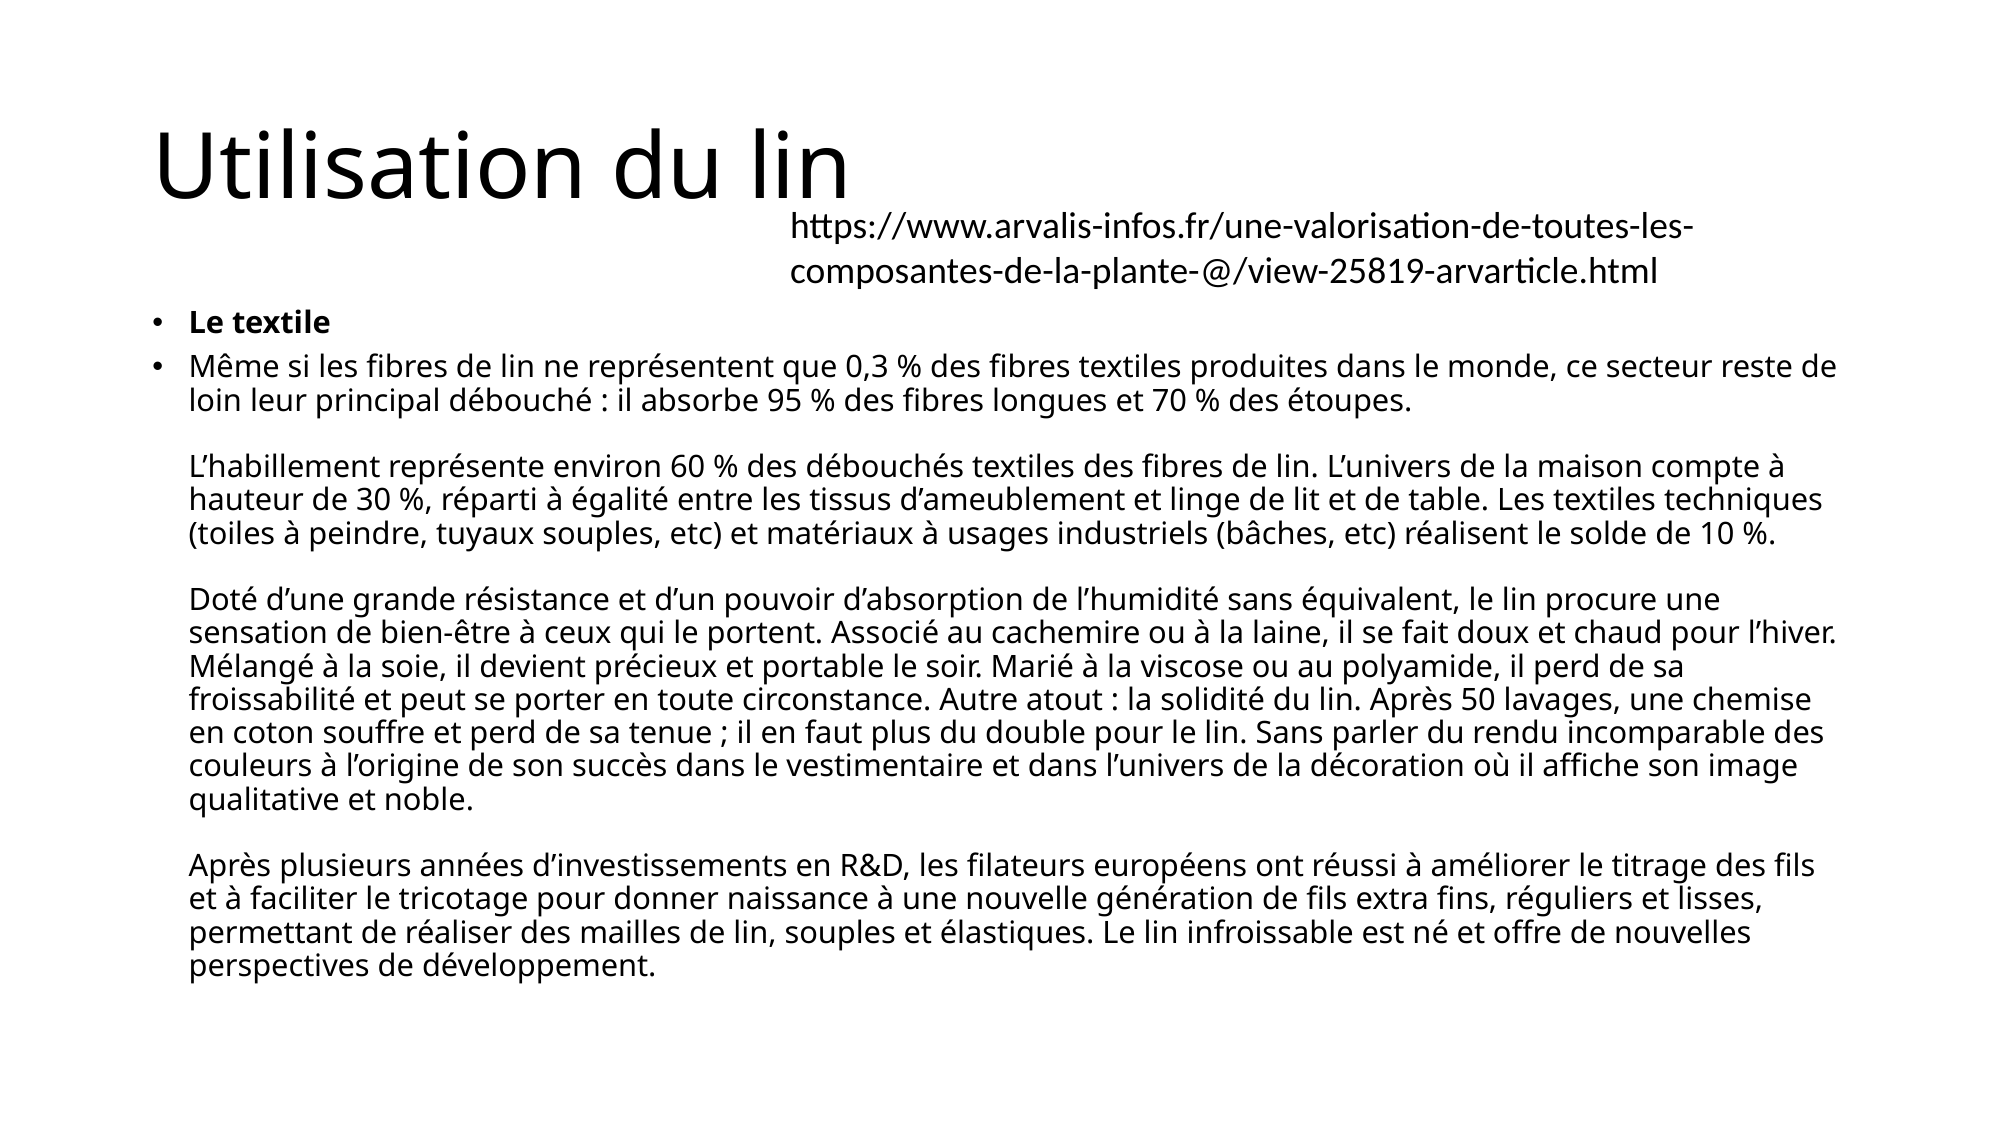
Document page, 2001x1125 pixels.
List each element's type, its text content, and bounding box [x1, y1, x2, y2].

text_box https://www.arvalis-infos.fr/une-valorisation-de-toutes-les-composantes-de-la-plante-@/view-25819-arvarticle.html [775, 193, 1776, 299]
list Le textile Même si les fibres de lin ne représentent que 0,3 % des fibres textiles produites dans le monde, ce secteur reste de loin leur principal débouché : il absorbe 95 % des fibres longues et 70 % des étoupes. L’habillement représente environ 60 % des débouchés textiles des fibres de lin. L’univers de la maison compte à hauteur de 30 %, réparti à égalité entre les tissus d’ameublement et linge de lit et de table. Les textiles techniques (toiles à peindre, tuyaux souples, etc) et matériaux à usages industriels (bâches, etc) réalisent le solde de 10 %. Doté d’une grande résistance et d’un pouvoir d’absorption de l’humidité sans équivalent, le lin procure une sensation de bien-être à ceux qui le portent. Associé au cachemire ou à la laine, il se fait doux et chaud pour l’hiver. Mélangé à la soie, il devient précieux et portable le soir. Marié à la viscose ou au polyamide, il perd de sa froissabilité et peut se porter en toute circonstance. Autre atout : la solidité du lin. Après 50 lavages, une chemise en coton souffre et perd de sa tenue ; il en faut plus du double pour le lin. Sans parler du rendu incomparable des couleurs à l’origine de son succès dans le vestimentaire et dans l’univers de la décoration où il affiche son image qualitative et noble. Après plusieurs années d’investissements en R&D, les filateurs européens ont réussi à améliorer le titrage des fils et à faciliter le tricotage pour donner naissance à une nouvelle génération de fils extra fins, réguliers et lisses, permettant de réaliser des mailles de lin, souples et élastiques. Le lin infroissable est né et offre de nouvelles perspectives de développement. [137, 299, 1863, 1014]
title Utilisation du lin [137, 59, 1863, 278]
